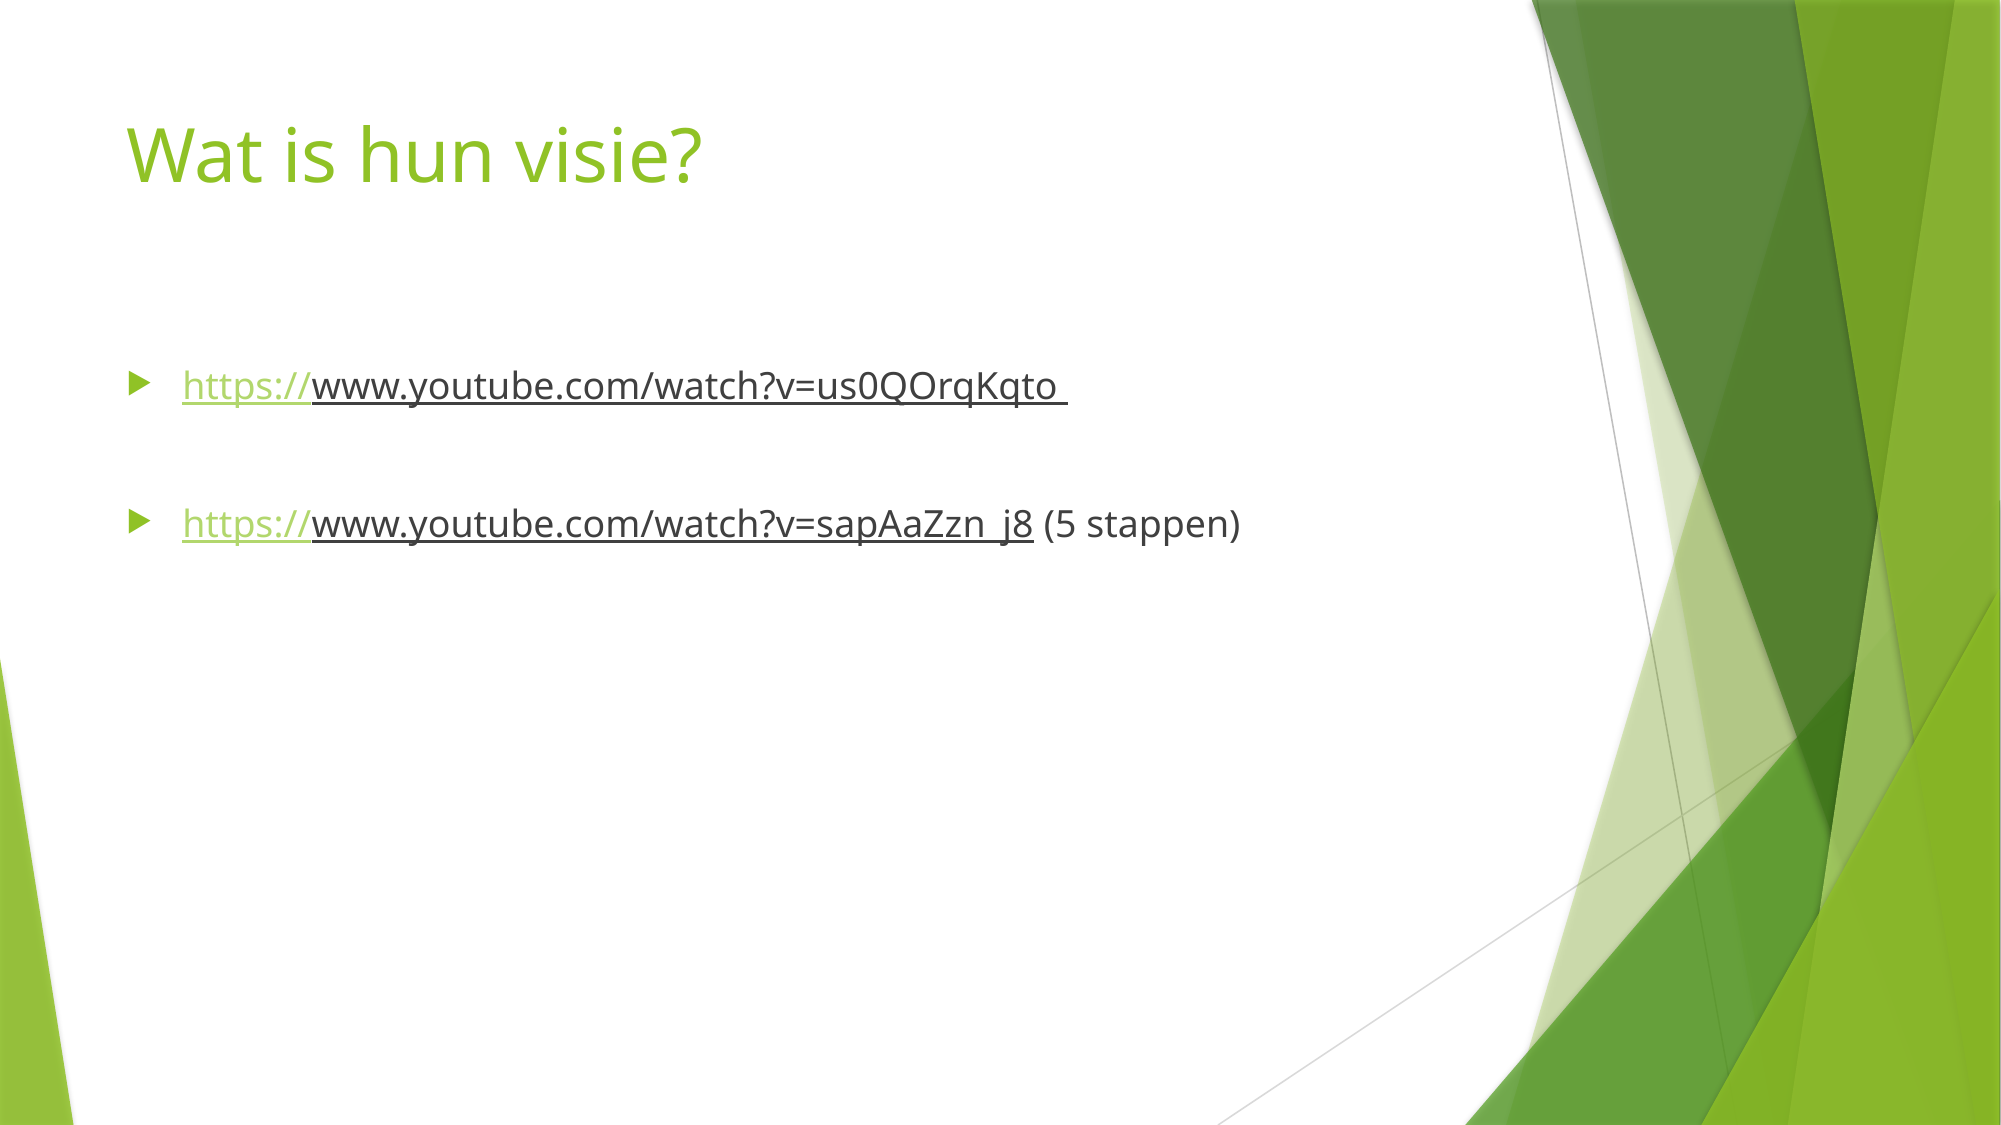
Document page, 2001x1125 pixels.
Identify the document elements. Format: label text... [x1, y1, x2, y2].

title Wat is hun visie? [111, 99, 1522, 317]
list https://www.youtube.com/watch?v=us0QOrqKqto https://www.youtube.com/watch?v=sapAaZzn_j8 (5 stappen) [111, 354, 1522, 992]
